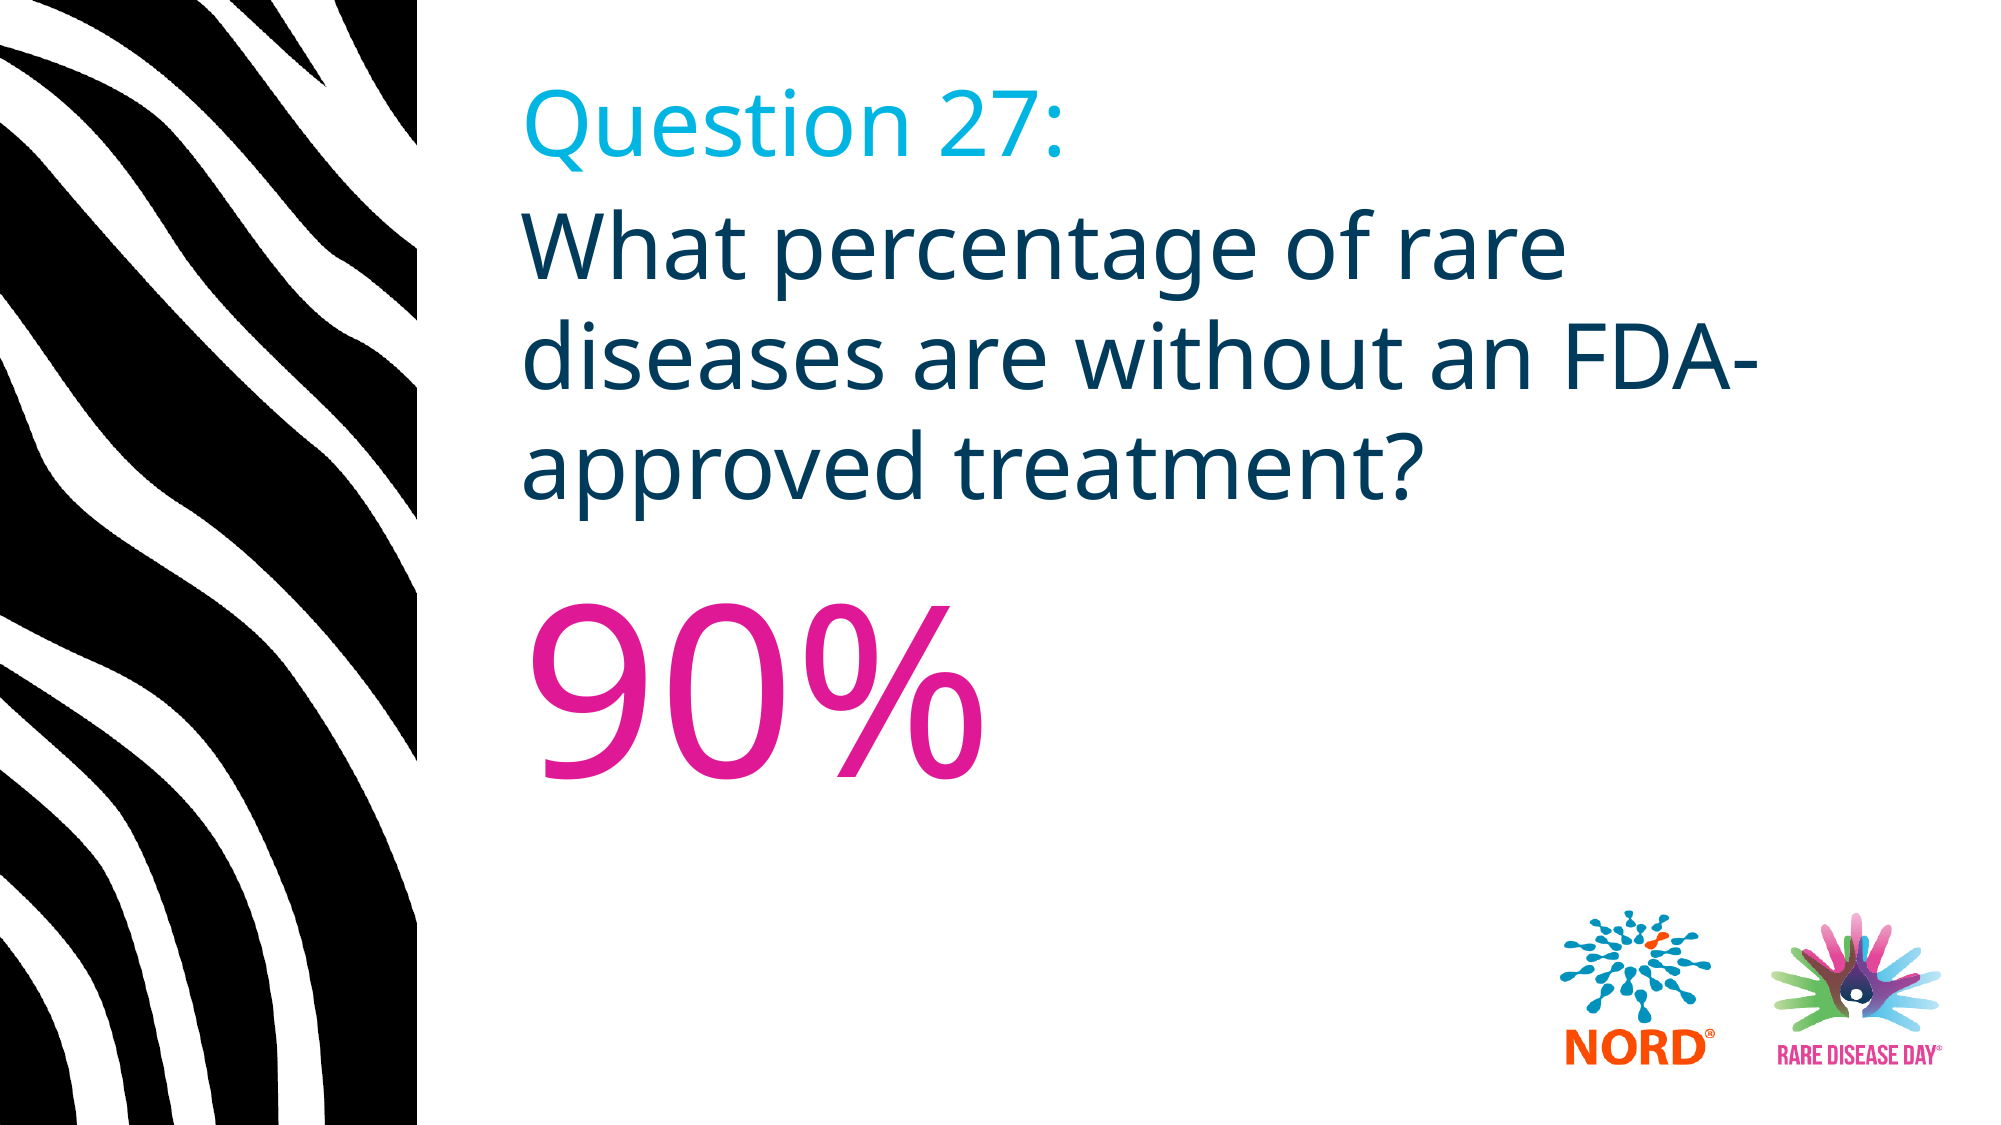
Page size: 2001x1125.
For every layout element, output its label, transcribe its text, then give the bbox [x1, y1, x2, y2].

picture [0, 0, 2001, 1125]
title Question 27: [506, 75, 1863, 180]
text_box What percentage of rare diseases are without an FDA-approved treatment? [505, 180, 1900, 525]
text_box 90% [505, 582, 1975, 781]
